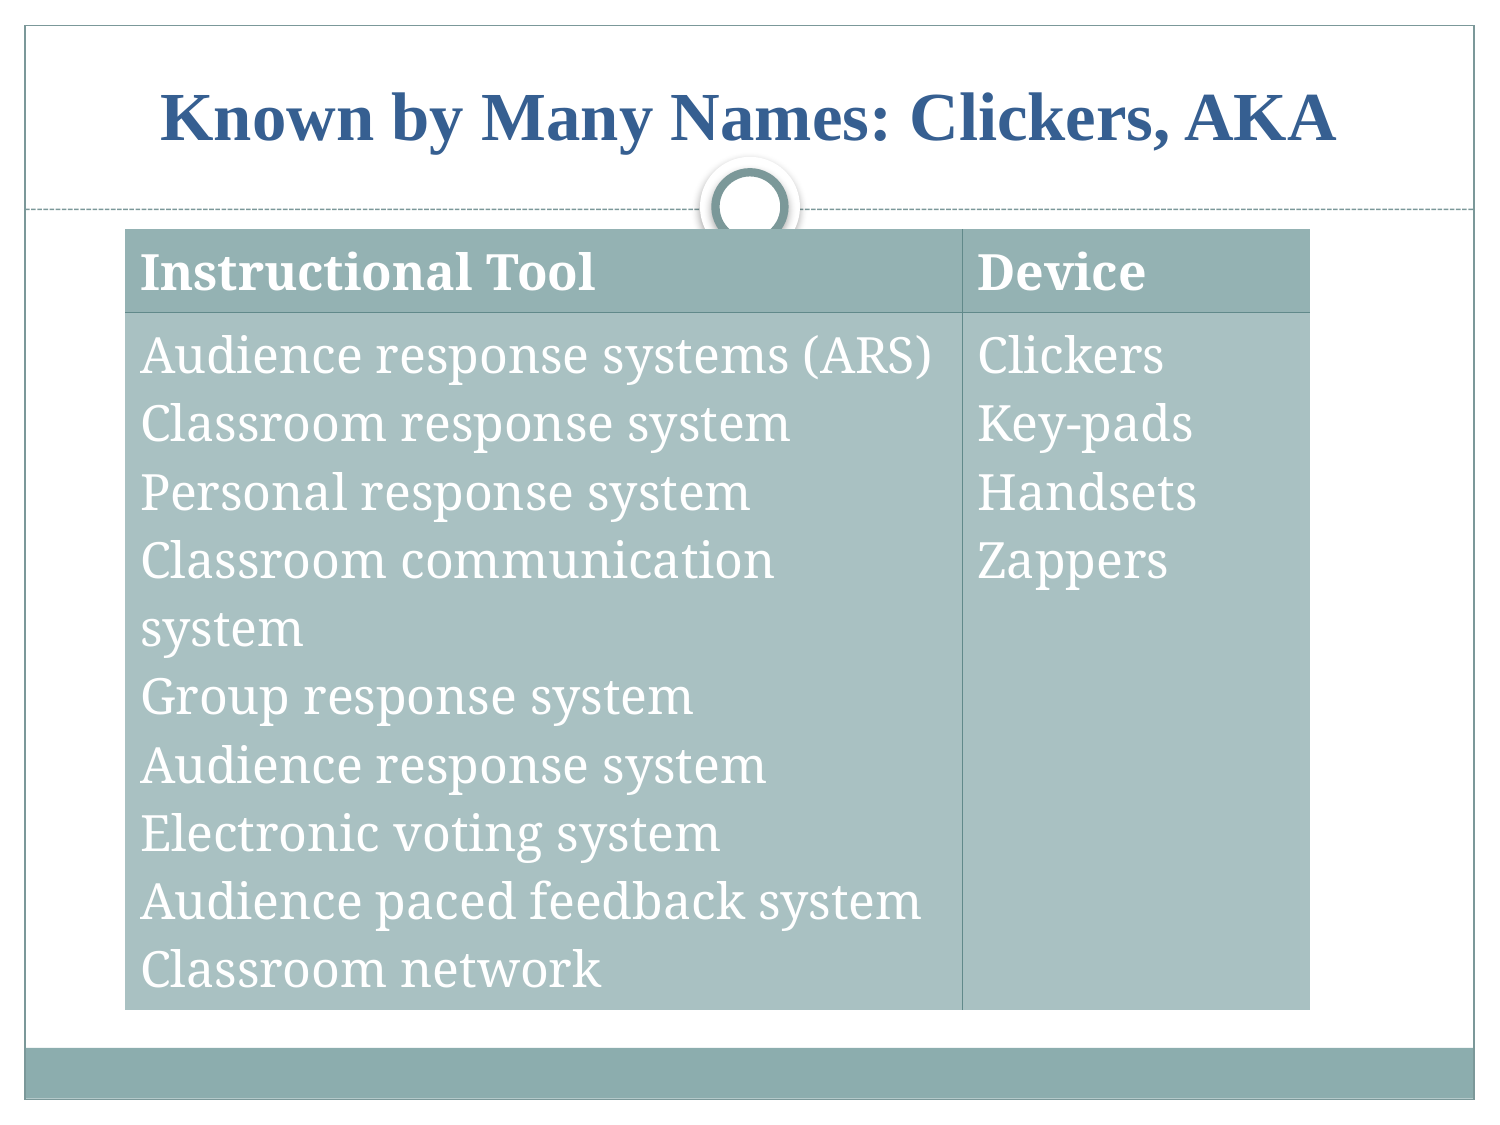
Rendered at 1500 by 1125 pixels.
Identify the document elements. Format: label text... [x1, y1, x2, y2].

table_cell Audience response systems (ARS) Classroom response system Personal response system Classroom communication system Group response system Audience response system Electronic voting system Audience paced feedback system Classroom network [125, 313, 962, 1010]
table_header Instructional Tool [125, 229, 962, 312]
title Known by Many Names: Clickers, AKA [49, 37, 1450, 162]
table_header Device [963, 229, 1310, 312]
table_cell Clickers Key-pads Handsets Zappers [963, 313, 1310, 1010]
